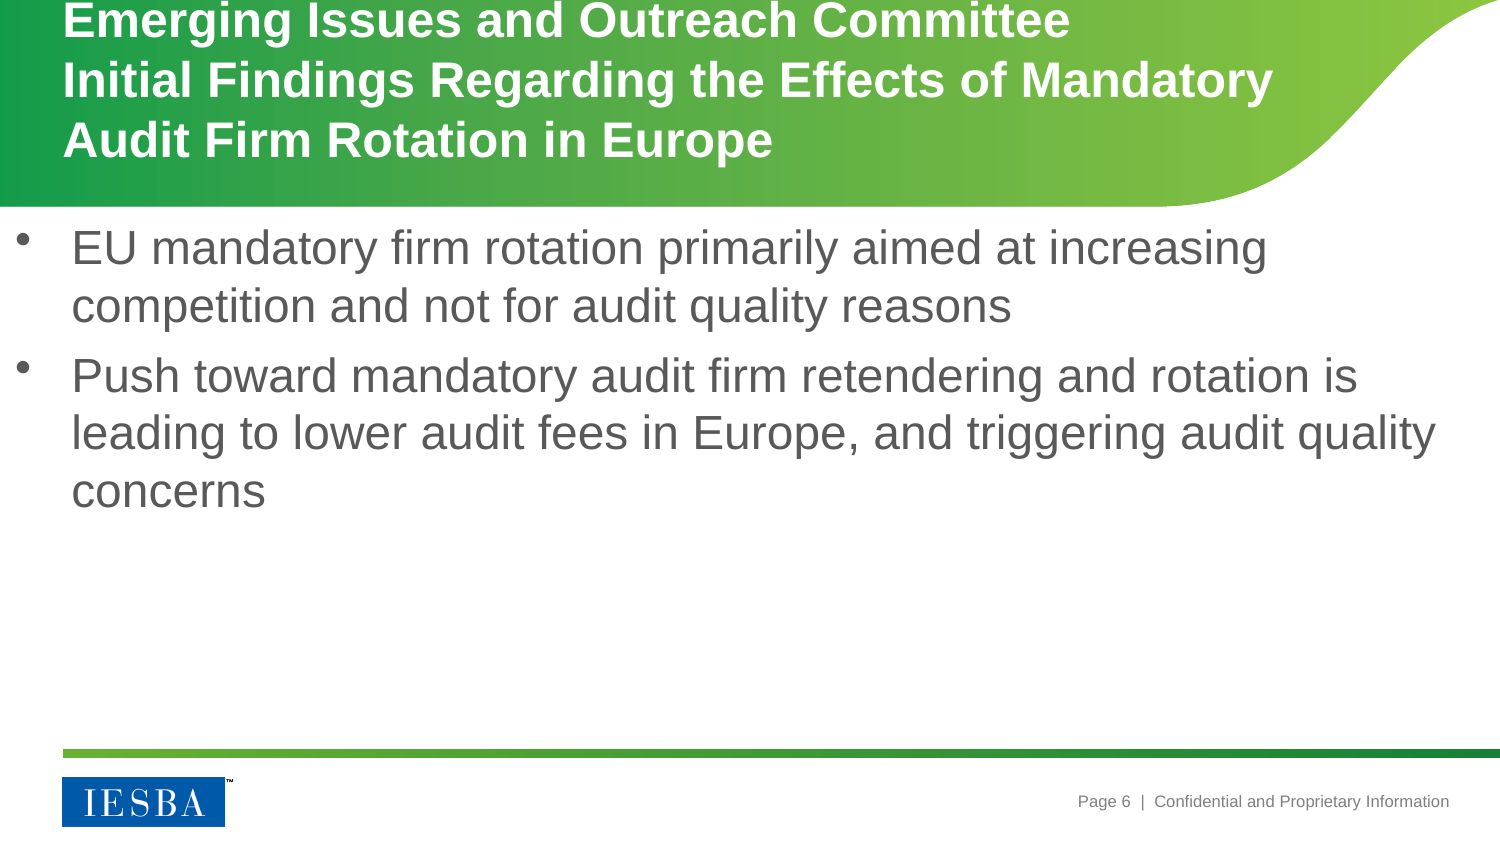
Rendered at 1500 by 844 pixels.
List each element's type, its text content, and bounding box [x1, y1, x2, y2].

list EU mandatory firm rotation primarily aimed at increasing competition and not for audit quality reasons Push toward mandatory audit firm retendering and rotation is leading to lower audit fees in Europe, and triggering audit quality concerns [0, 209, 1500, 747]
title Emerging Issues and Outreach Committee Initial Findings Regarding the Effects of Mandatory Audit Firm Rotation in Europe [62, 75, 1300, 141]
picture [62, 777, 233, 827]
picture [0, 0, 1500, 207]
